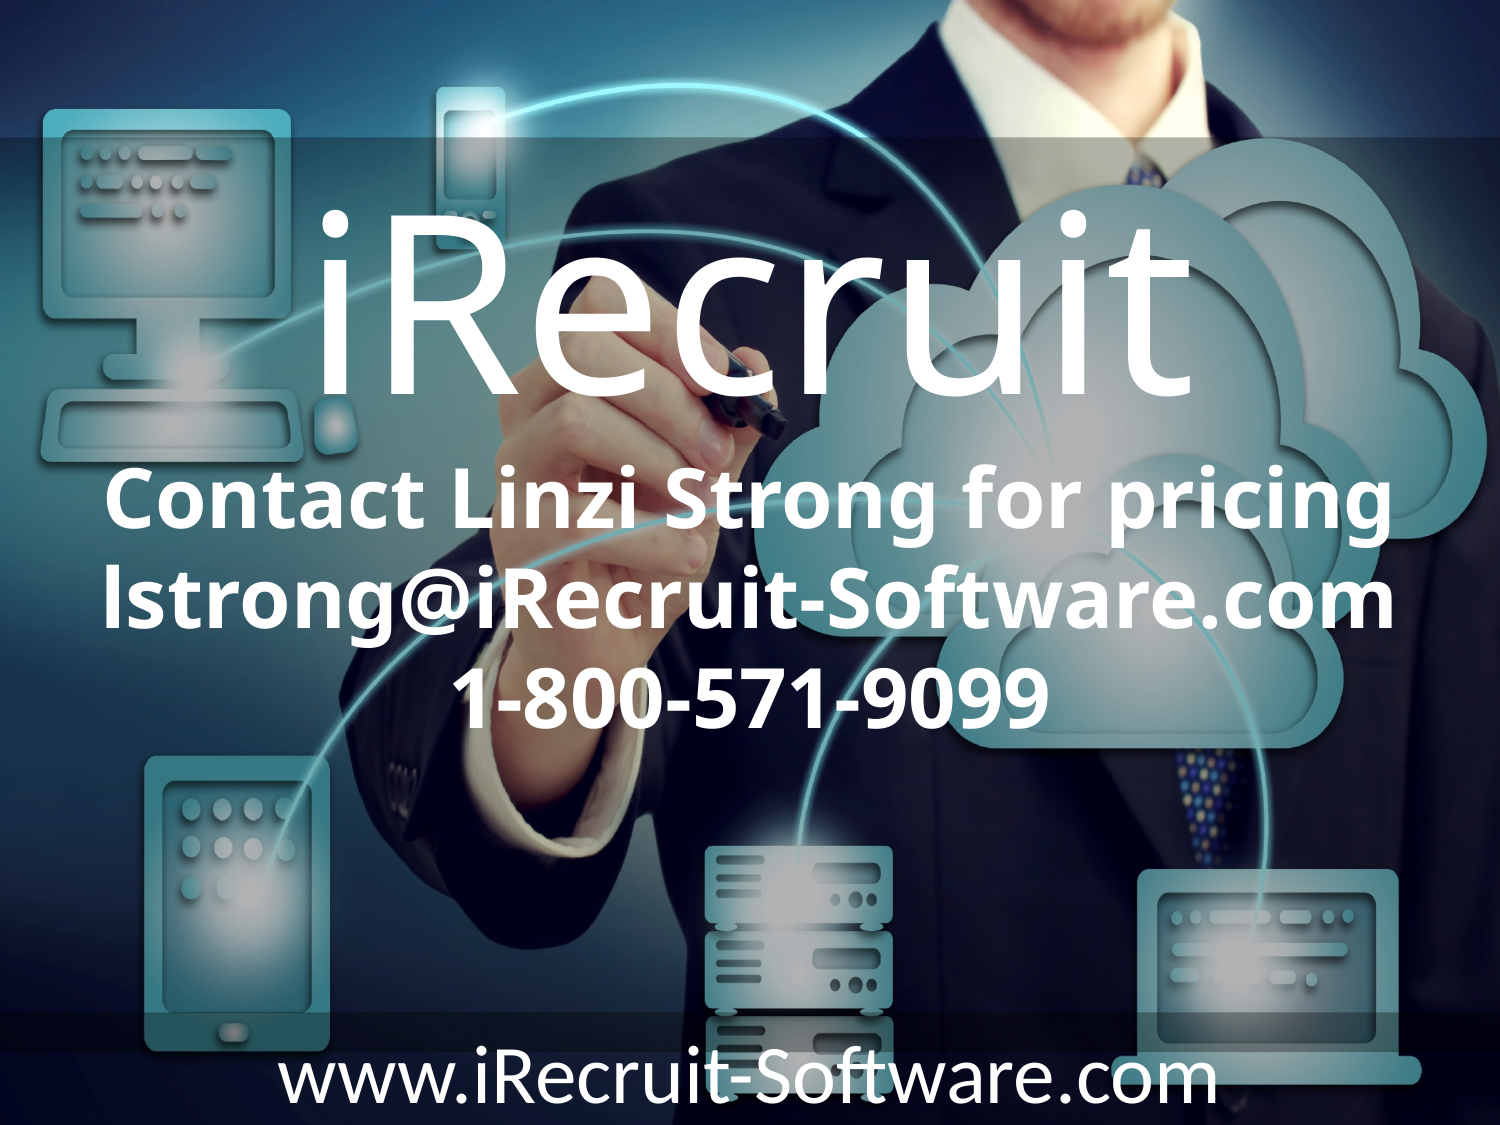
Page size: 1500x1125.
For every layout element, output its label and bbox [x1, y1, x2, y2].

list [0, 0, 1500, 1125]
